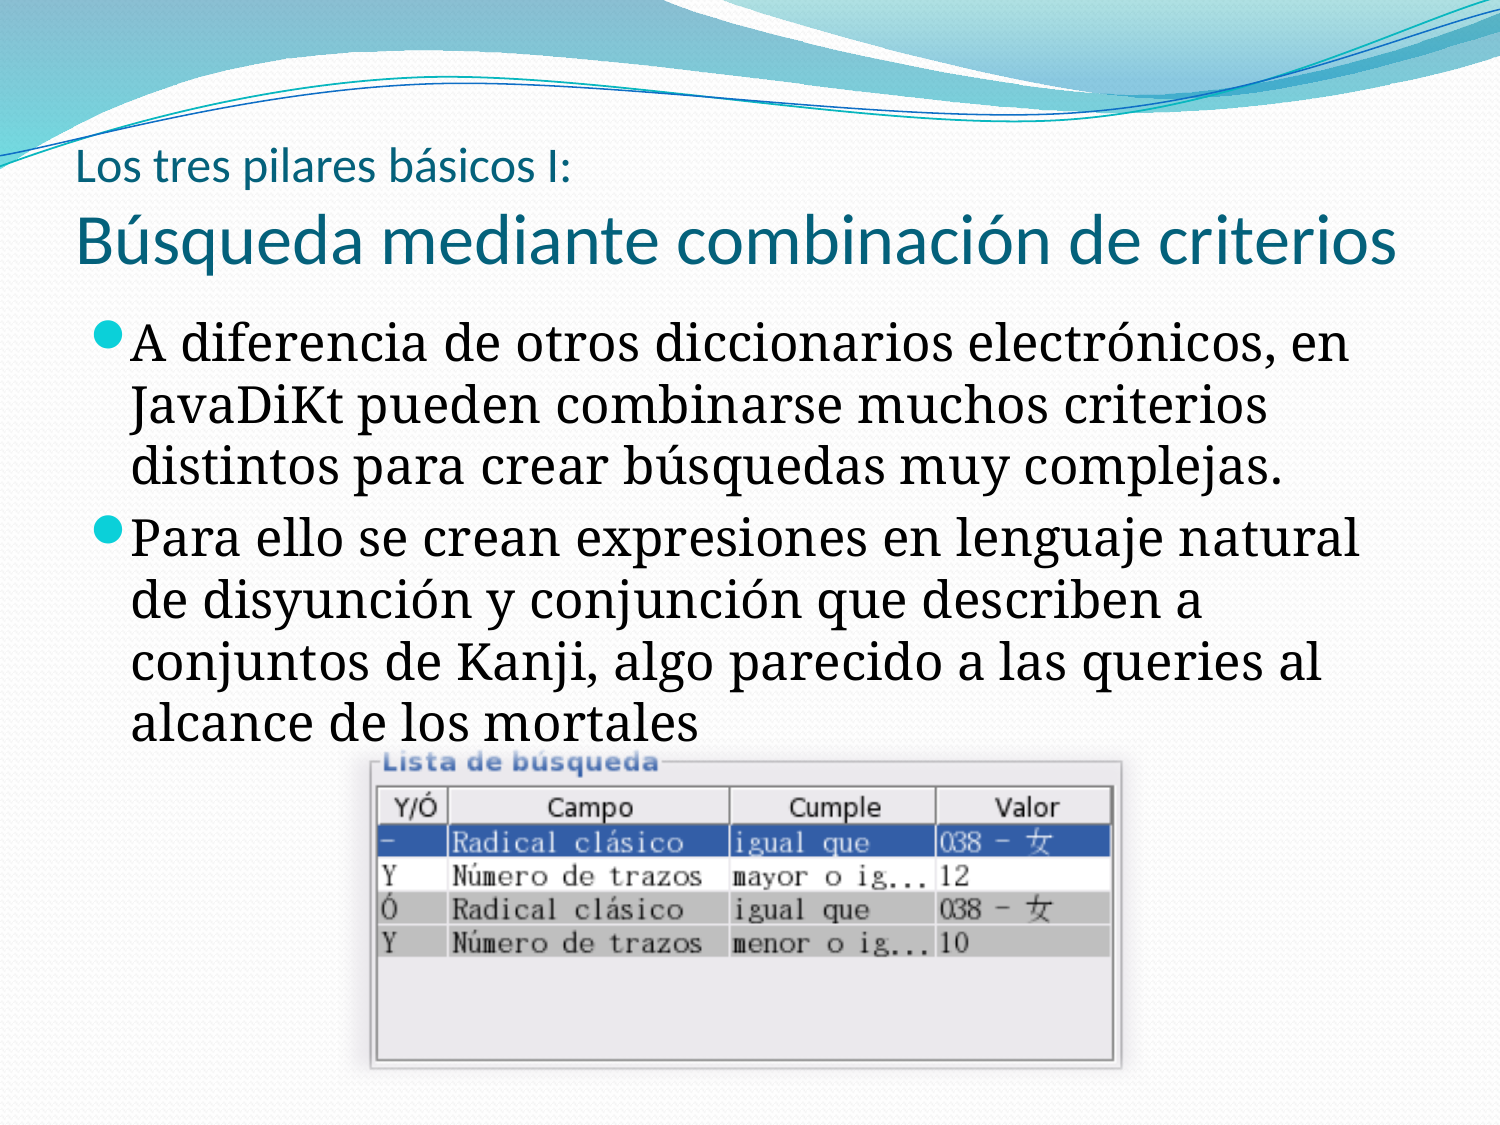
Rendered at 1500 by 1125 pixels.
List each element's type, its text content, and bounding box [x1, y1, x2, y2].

picture [336, 739, 1148, 1086]
list A diferencia de otros diccionarios electrónicos, en JavaDiKt pueden combinarse muchos criterios distintos para crear búsquedas muy complejas. Para ello se crean expresiones en lenguaje natural de disyunción y conjunción que describen a conjuntos de Kanji, algo parecido a las queries al alcance de los mortales [75, 302, 1425, 764]
title Los tres pilares básicos I: Búsqueda mediante combinación de criterios [75, 115, 1425, 279]
